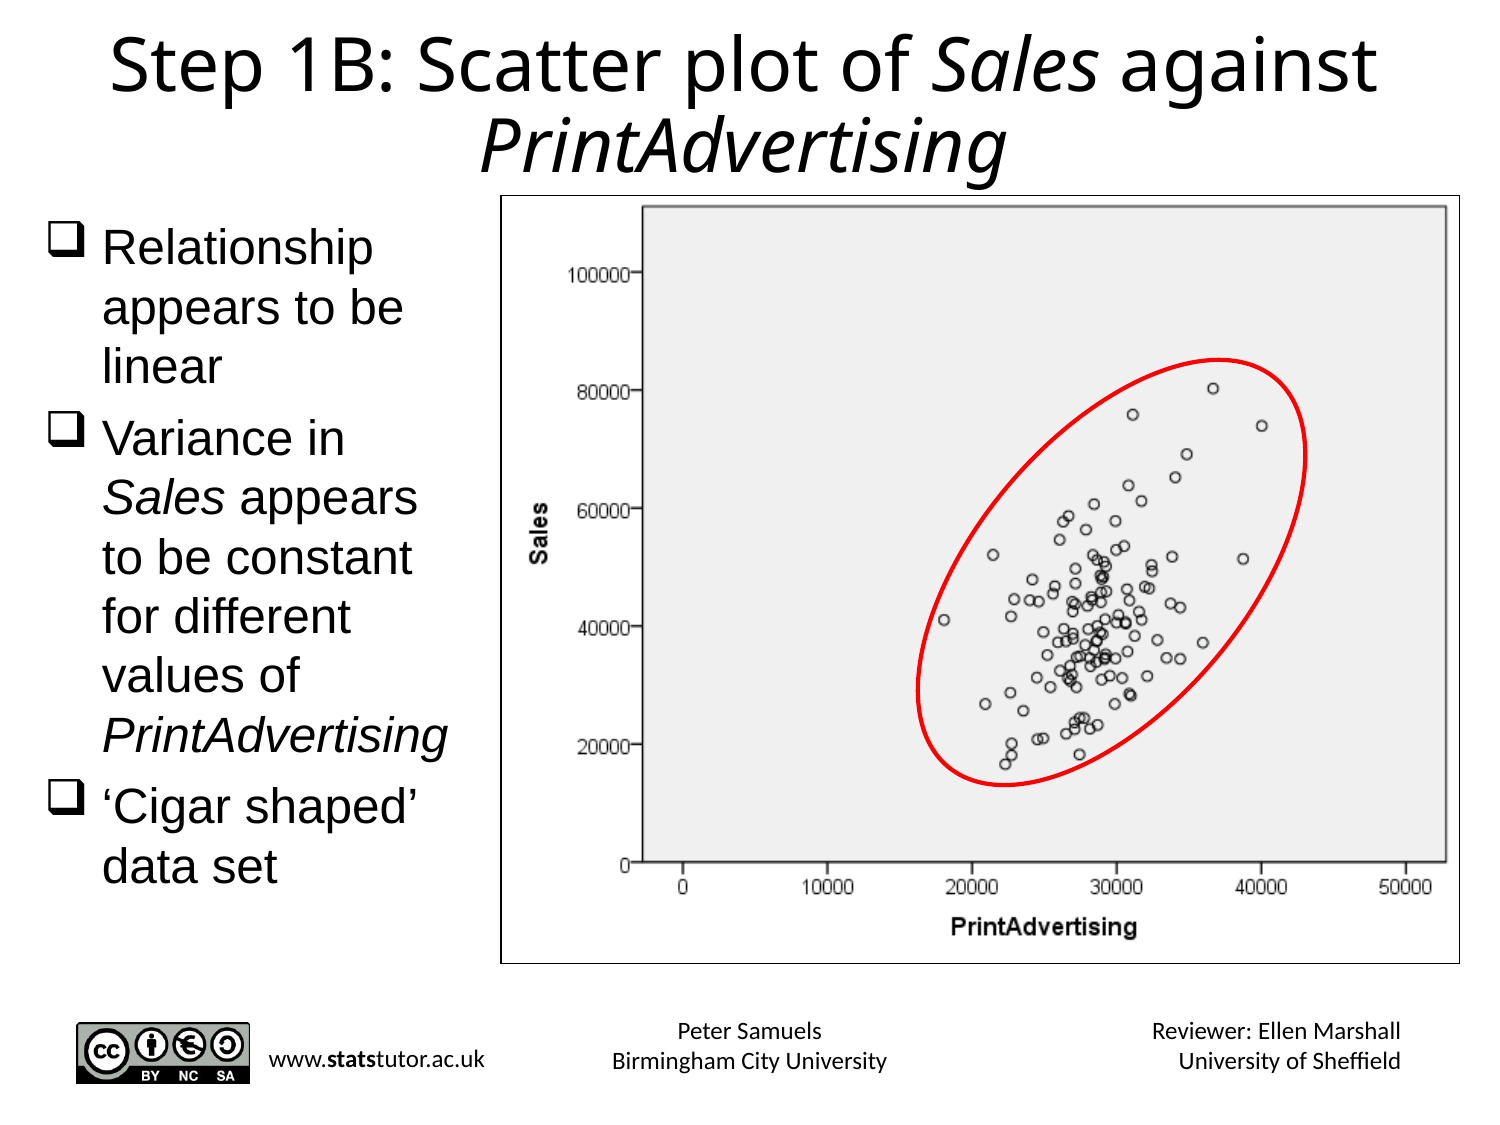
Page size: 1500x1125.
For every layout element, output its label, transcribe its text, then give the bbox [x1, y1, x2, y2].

list Relationship appears to be linear Variance in Sales appears to be constant for different values of PrintAdvertising ‘Cigar shaped’ data set [29, 208, 479, 905]
text_box Reviewer: Ellen Marshall University of Sheffield [1038, 1007, 1417, 1083]
picture [501, 196, 1459, 964]
text_box Peter Samuels Birmingham City University [549, 1007, 951, 1083]
title Step 1B: Scatter plot of Sales against PrintAdvertising [29, 19, 1459, 197]
picture [76, 1022, 251, 1084]
text_box www.statstutor.ac.uk [254, 1035, 573, 1080]
